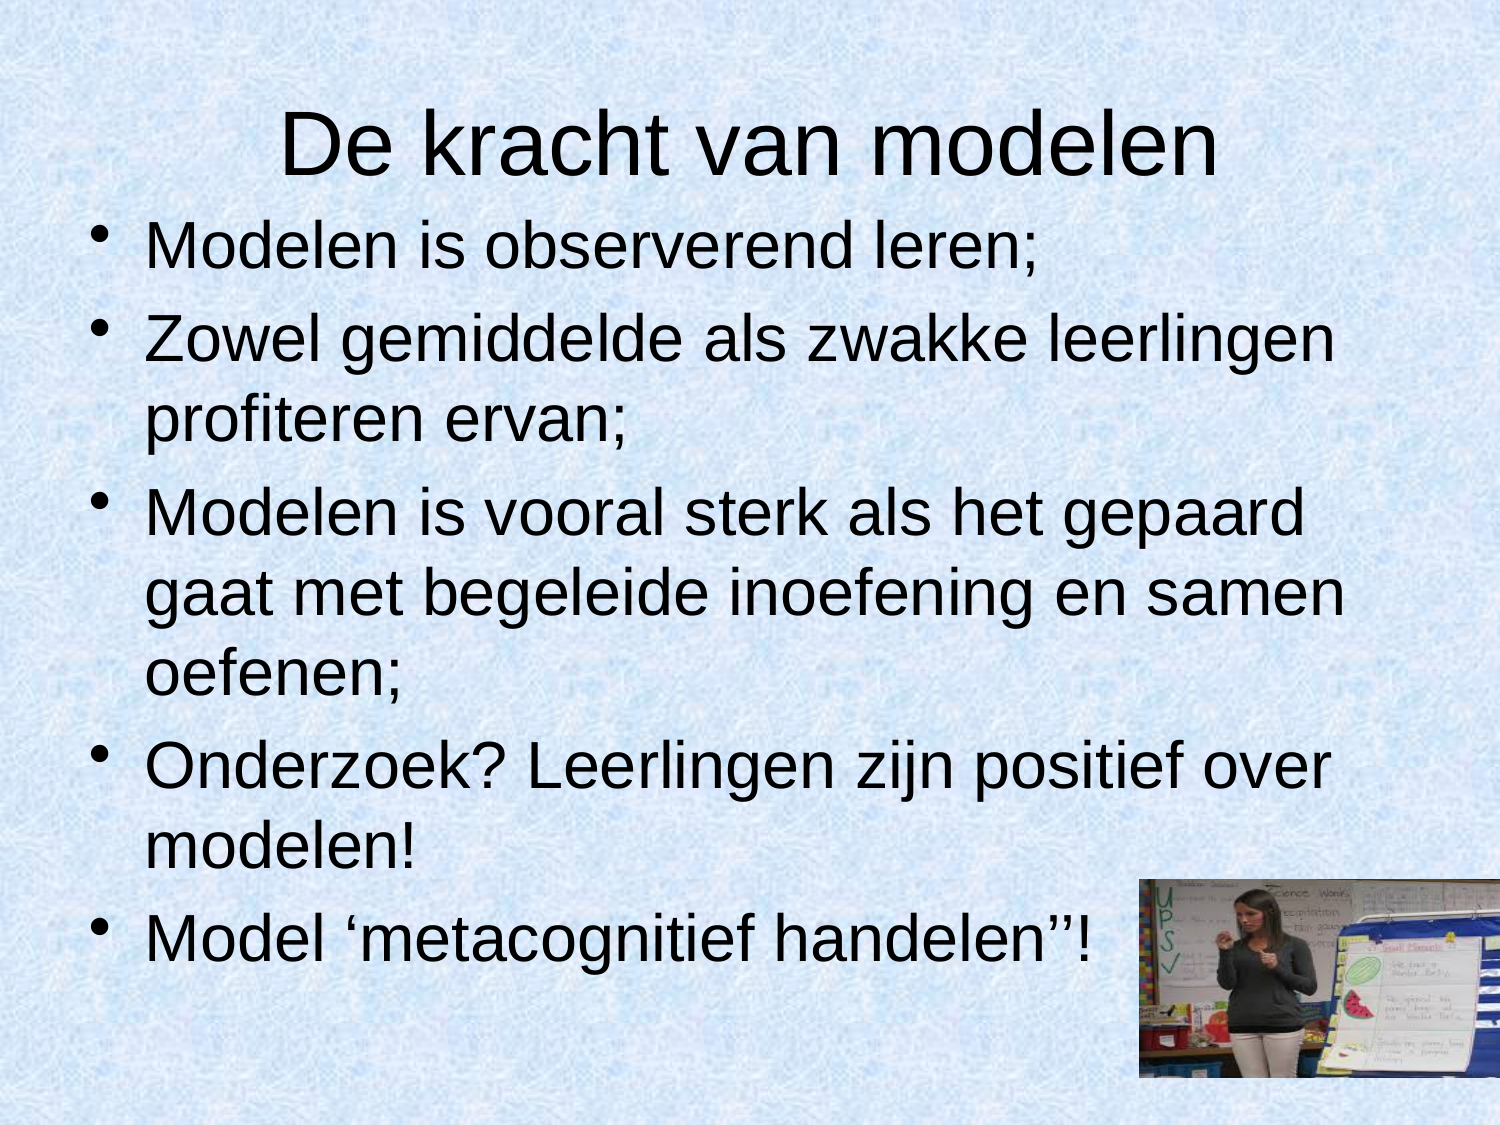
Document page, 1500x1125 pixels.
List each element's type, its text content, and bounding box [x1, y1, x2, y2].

title De kracht van modelen [75, 45, 1425, 233]
picture [0, 0, 1500, 1125]
list Modelen is observerend leren; Zowel gemiddelde als zwakke leerlingen profiteren ervan; Modelen is vooral sterk als het gepaard gaat met begeleide inoefening en samen oefenen; Onderzoek? Leerlingen zijn positief over modelen! Model ‘metacognitief handelen’’! [73, 194, 1424, 1001]
